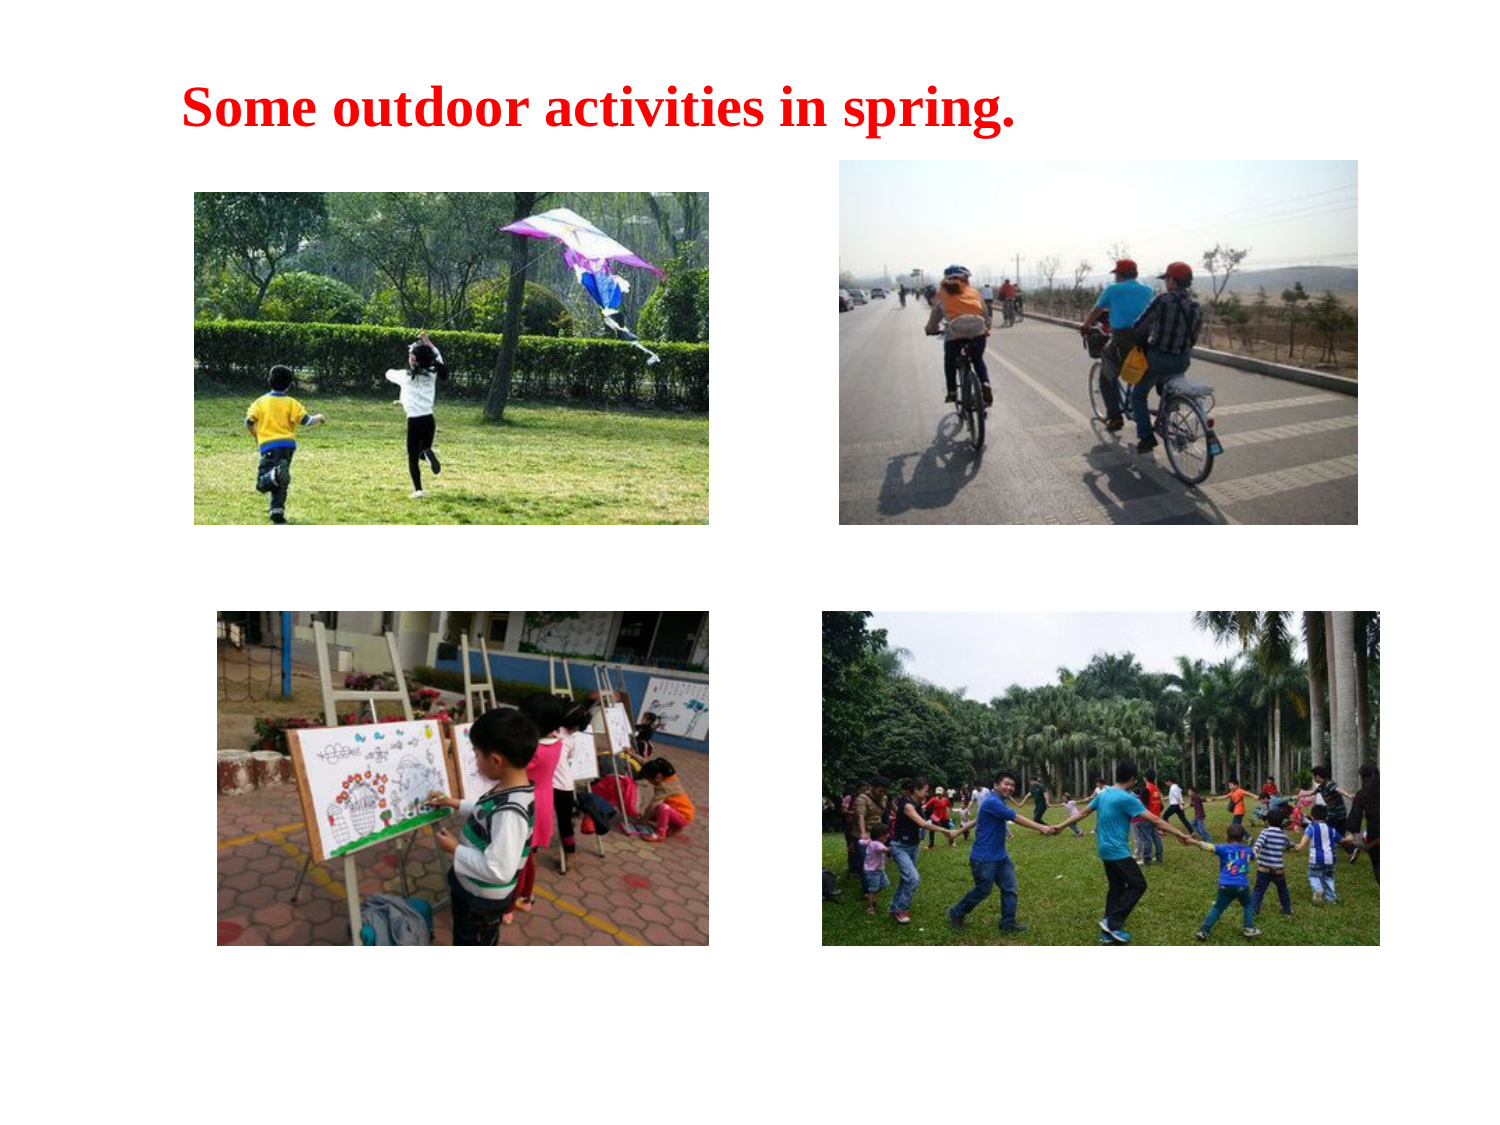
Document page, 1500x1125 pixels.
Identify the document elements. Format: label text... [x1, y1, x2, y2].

picture [217, 611, 709, 946]
picture [839, 160, 1358, 525]
text_box Some outdoor activities in spring. [166, 61, 1329, 146]
picture [822, 611, 1380, 946]
picture [194, 191, 709, 525]
